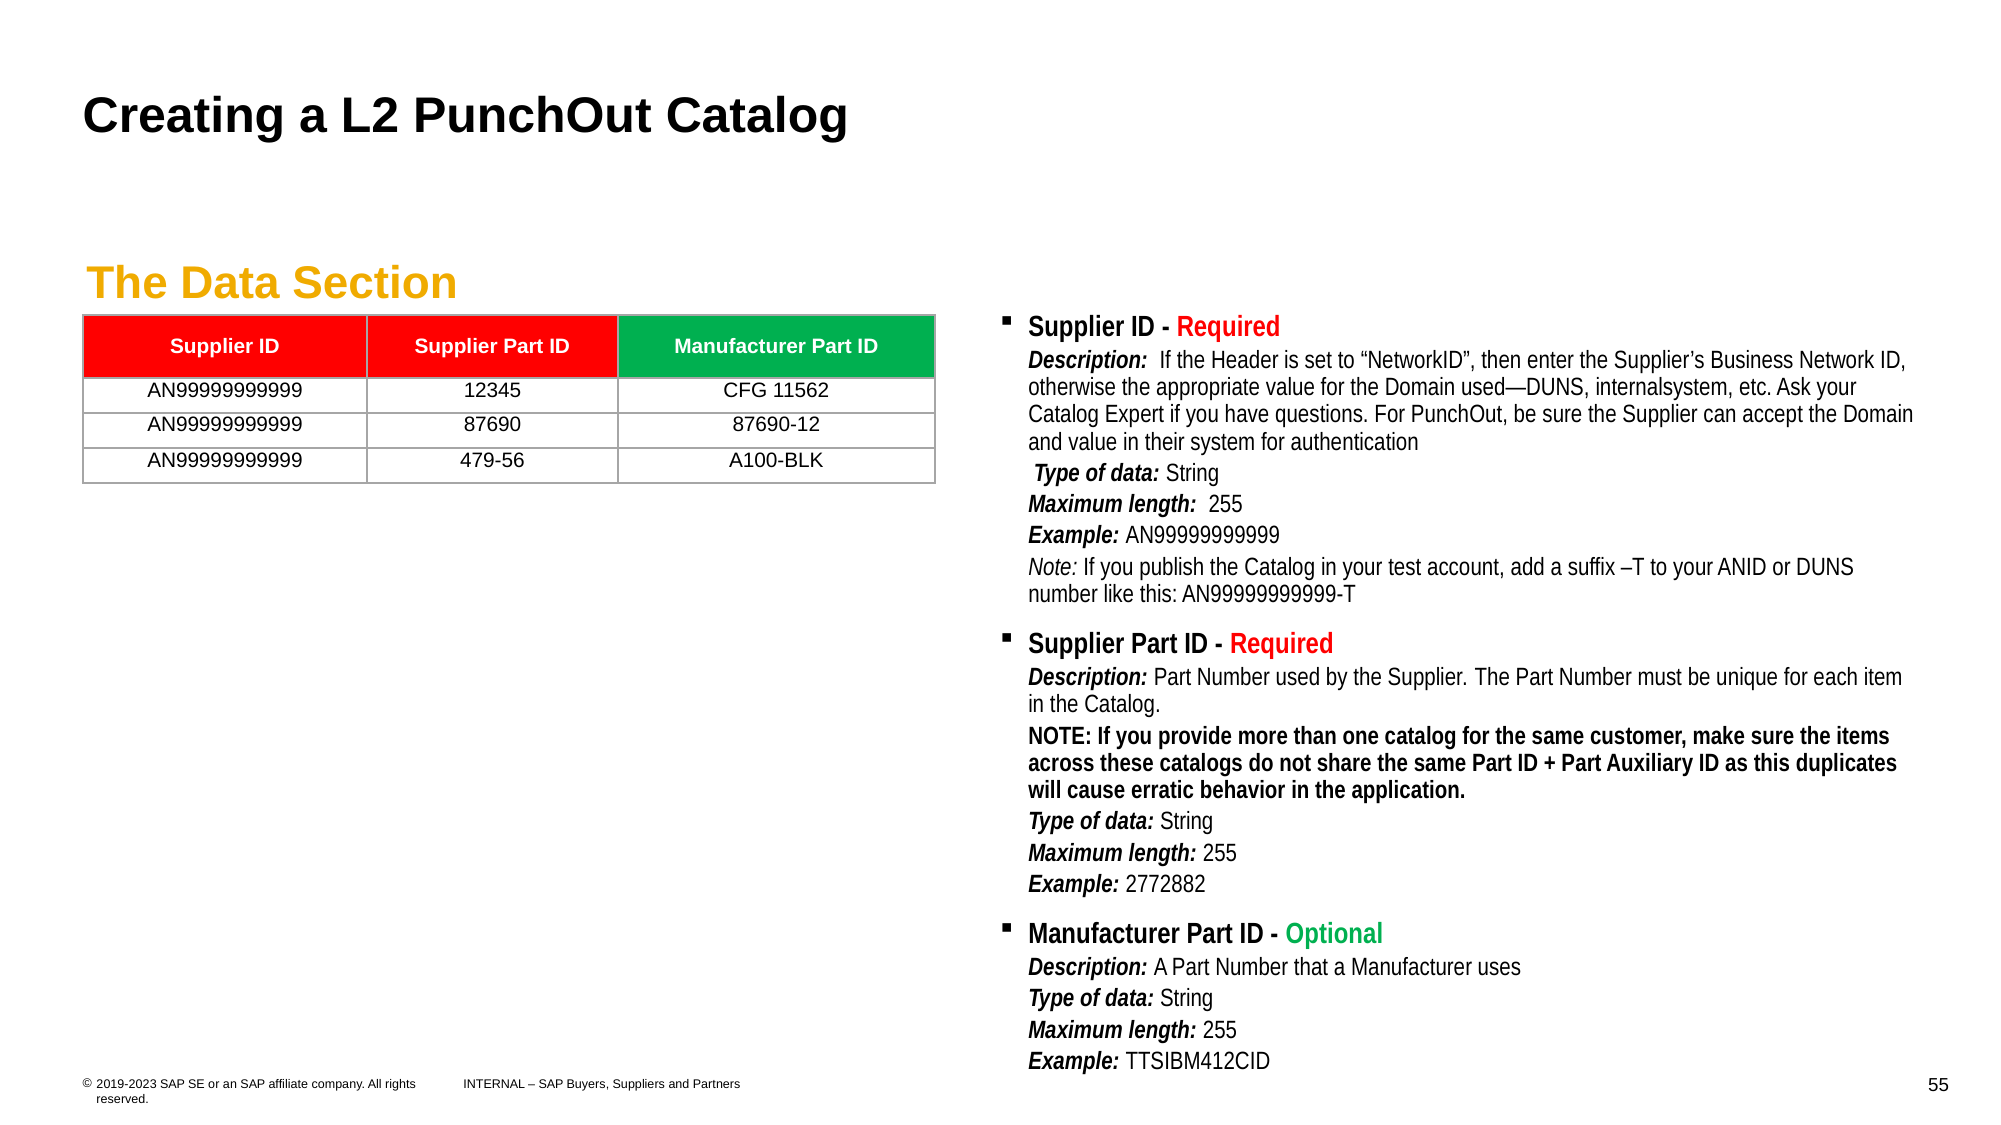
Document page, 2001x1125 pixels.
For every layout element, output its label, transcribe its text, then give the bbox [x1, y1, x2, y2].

title Creating a L2 PunchOut Catalog [82, 82, 1918, 144]
text_box Supplier ID - Required Description: If the Header is set to “NetworkID”, then enter the Supplier’s Business Network ID, otherwise the appropriate value for the Domain used—DUNS, internalsystem, etc. Ask your Catalog Expert if you have questions. For PunchOut, be sure the Supplier can accept the Domain and value in their system for authentication Type of data: String Maximum length: 255 Example: AN99999999999 Note: If you publish the Catalog in your test account, add a suffix –T to your ANID or DUNS number like this: AN99999999999-T Supplier Part ID - Required Description: Part Number used by the Supplier. The Part Number must be unique for each item in the Catalog. NOTE: If you provide more than one catalog for the same customer, make sure the items across these catalogs do not share the same Part ID + Part Auxiliary ID as this duplicates will cause erratic behavior in the application. Type of data: String Maximum length: 255 Example: 2772882 Manufacturer Part ID - Optional Description: A Part Number that a Manufacturer uses Type of data: String Maximum length: 255 Example: TTSIBM412CID [1000, 315, 1918, 1106]
text_box The Data Section [71, 252, 1396, 537]
